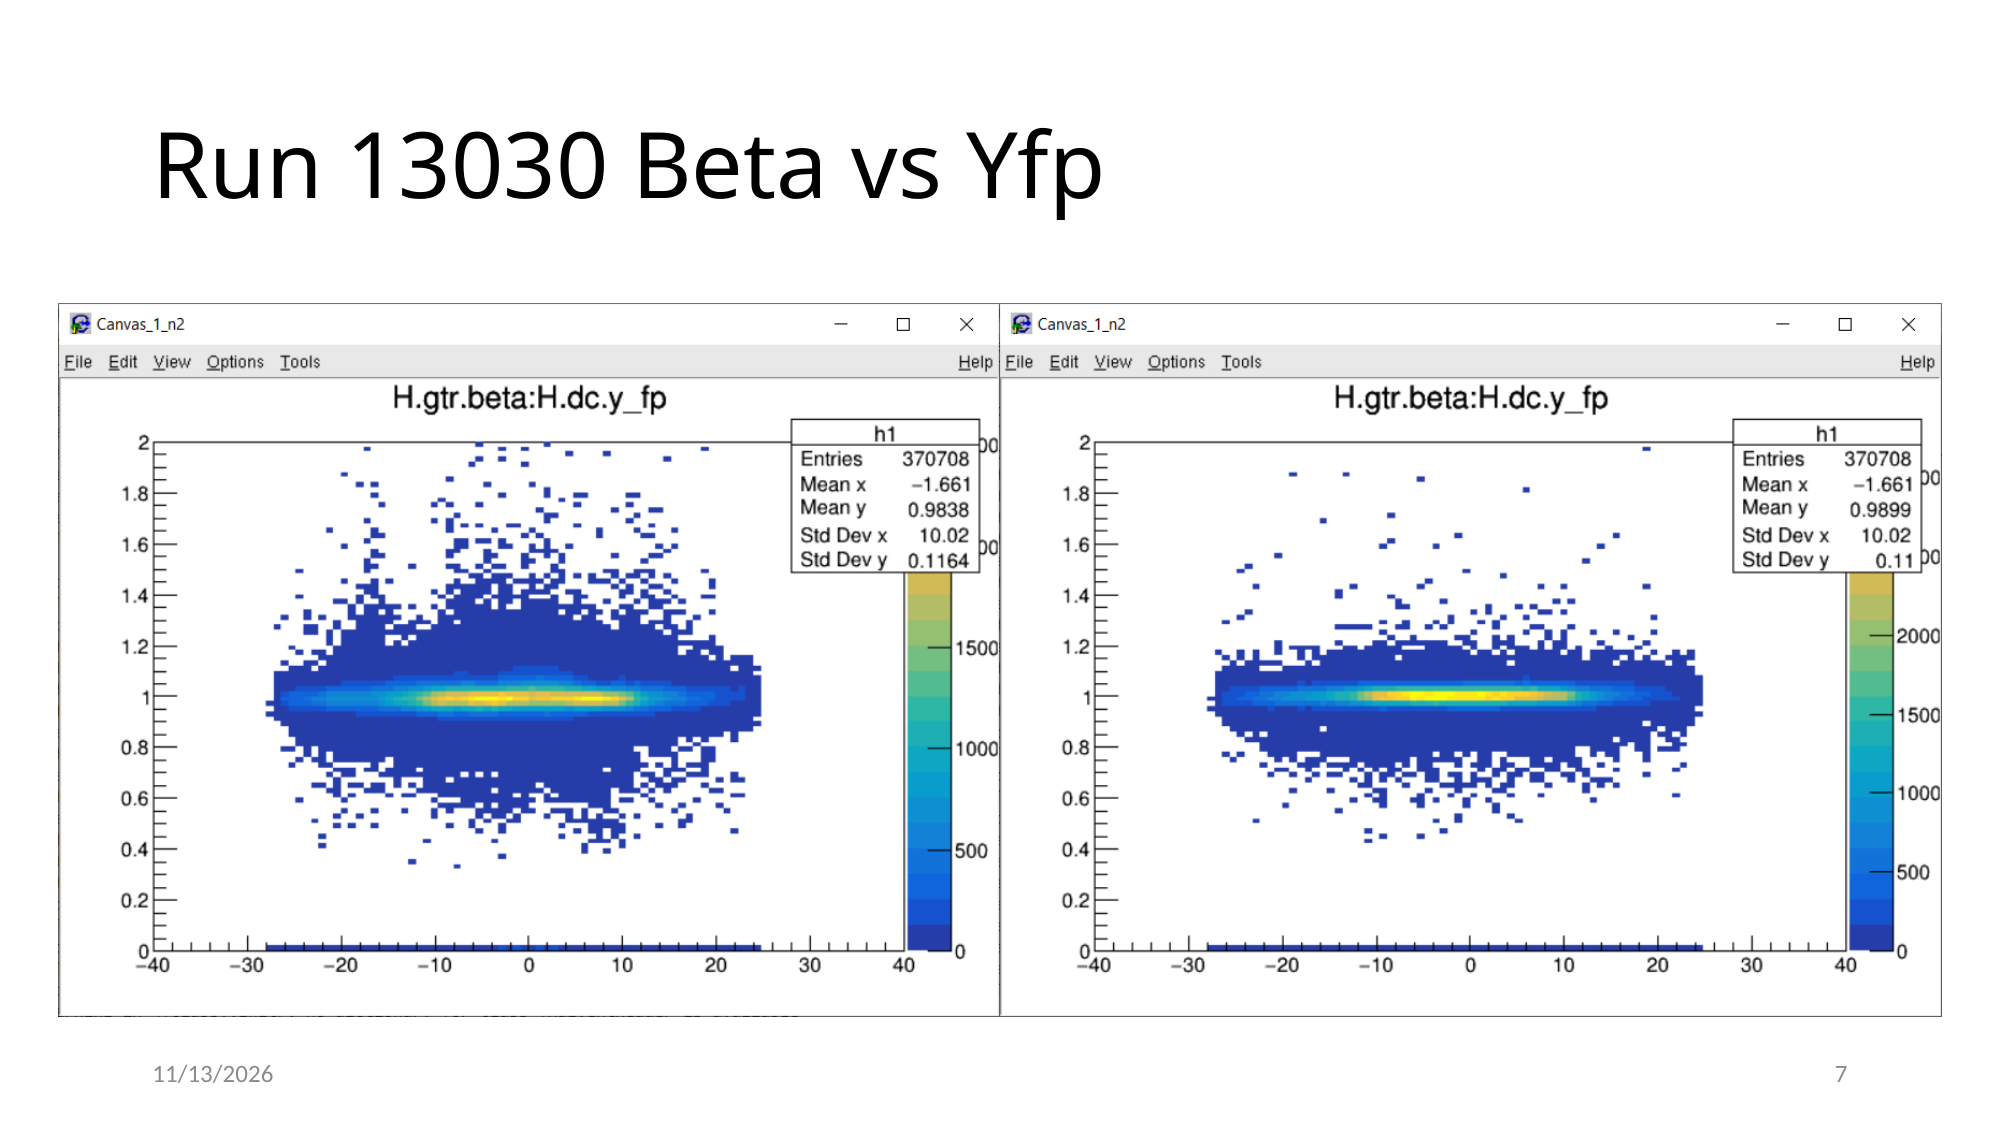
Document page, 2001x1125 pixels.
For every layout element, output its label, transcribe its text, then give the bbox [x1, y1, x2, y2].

picture [999, 303, 1942, 1017]
slide_number 7 [1412, 1042, 1863, 1103]
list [58, 303, 999, 1017]
title Run 13030 Beta vs Yfp [137, 59, 1863, 278]
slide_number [137, 1042, 588, 1103]
